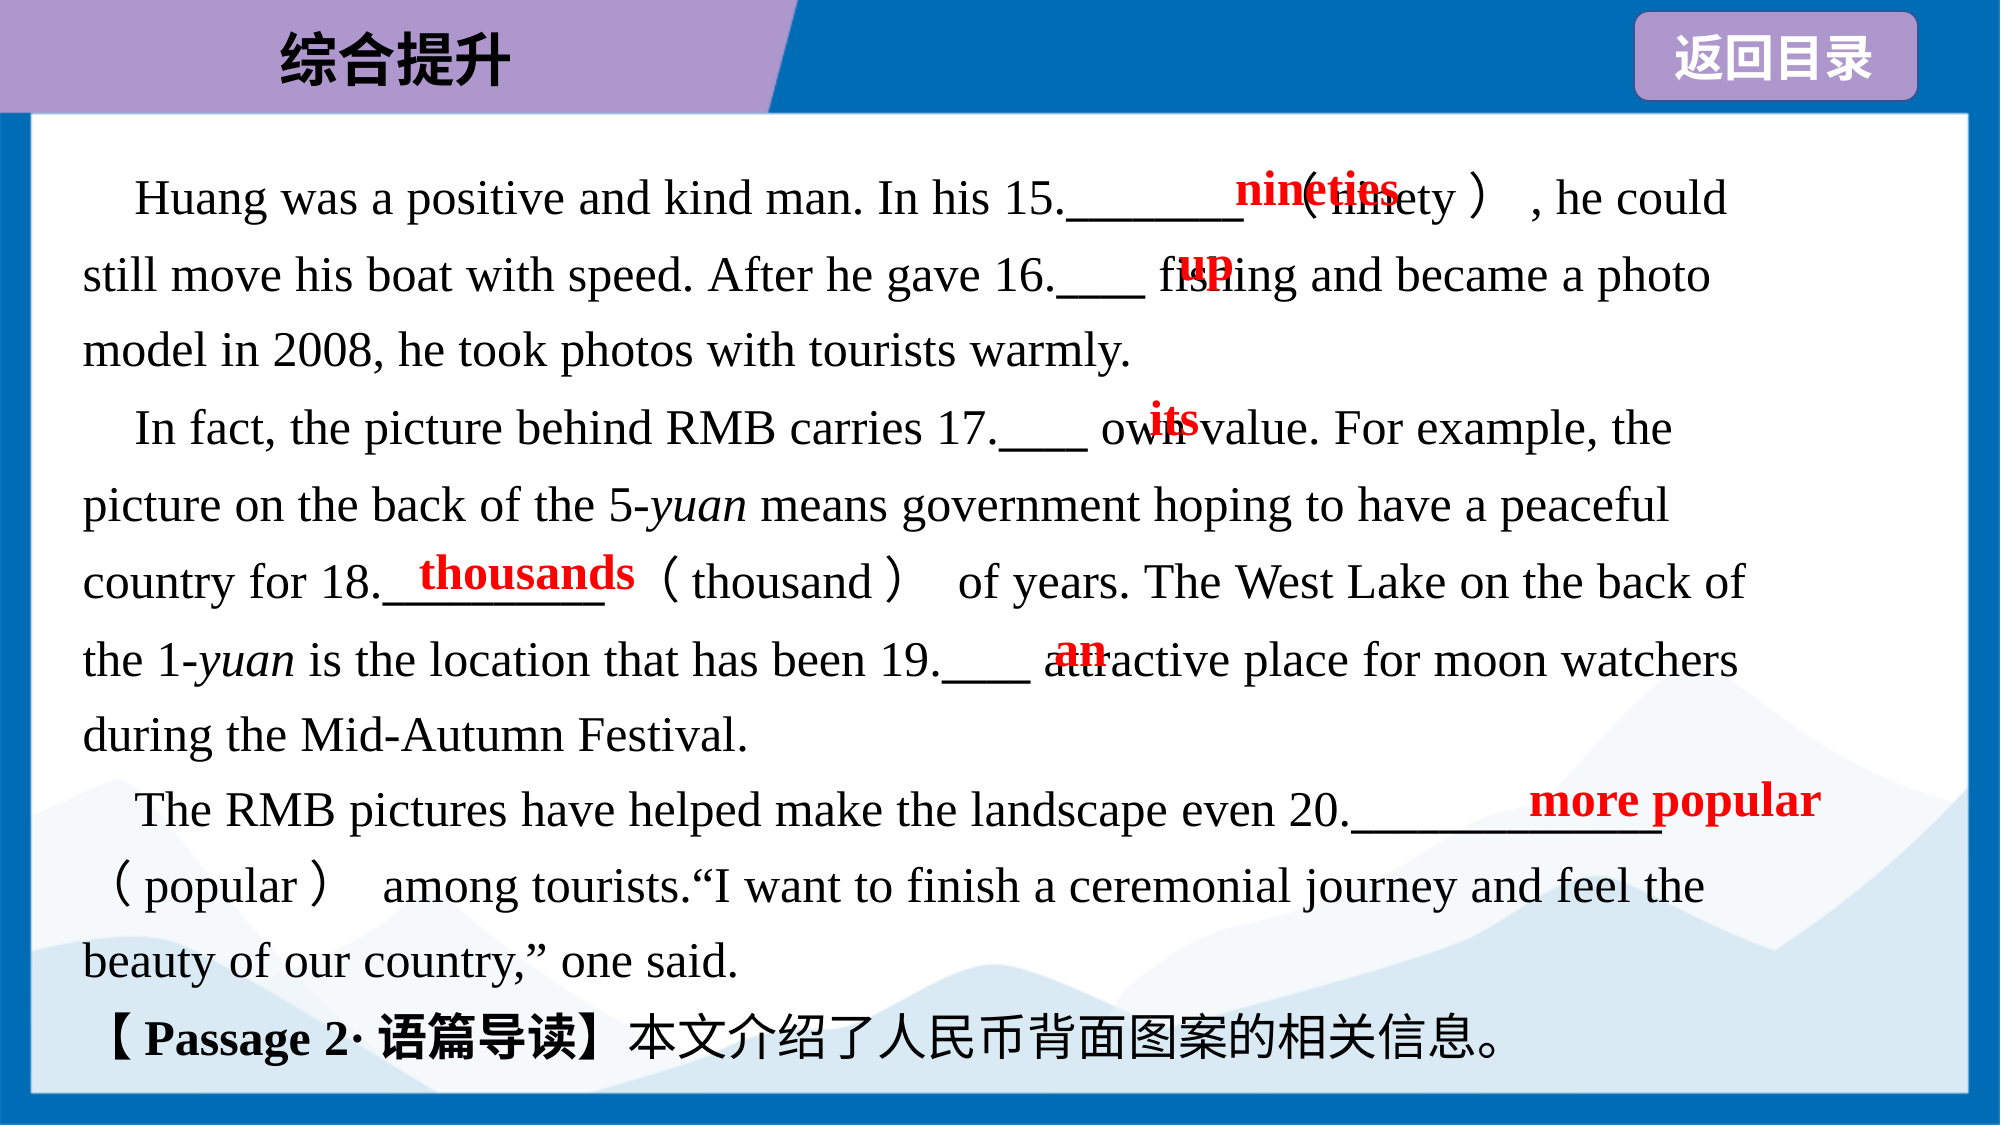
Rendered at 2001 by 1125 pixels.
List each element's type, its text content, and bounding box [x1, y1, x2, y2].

text_box In fact, the picture behind RMB carries 17.____ own value. For example, the picture on the back of the 5-yuan means government hoping to have a peaceful country for 18.__________ （thousand） of years. The West Lake on the back of the 1-yuan is the location that has been 19.____ attractive place for moon watchers during the Mid-Autumn Festival. [82, 377, 1917, 755]
text_box an [1035, 603, 1125, 671]
text_box thousands [400, 526, 654, 594]
text_box more popular [1505, 751, 1847, 820]
text_box nineties [1217, 142, 1418, 210]
picture [0, 0, 2000, 1125]
text_box The RMB pictures have helped make the landscape even 20.______________ （popular） among tourists.“I want to finish a ceremonial journey and feel the beauty of our country,” one said. [82, 758, 1917, 982]
text_box 【Passage 2·语篇导读】本文介绍了人民币背面图案的相关信息。 [82, 990, 1917, 1059]
text_box up [1160, 217, 1253, 285]
text_box its [1131, 372, 1218, 440]
text_box Huang was a positive and kind man. In his 15.________ （ninety）, he could still move his boat with speed. After he gave 16.____ fishing and became a photo model in 2008, he took photos with tourists warmly. [82, 147, 1917, 371]
